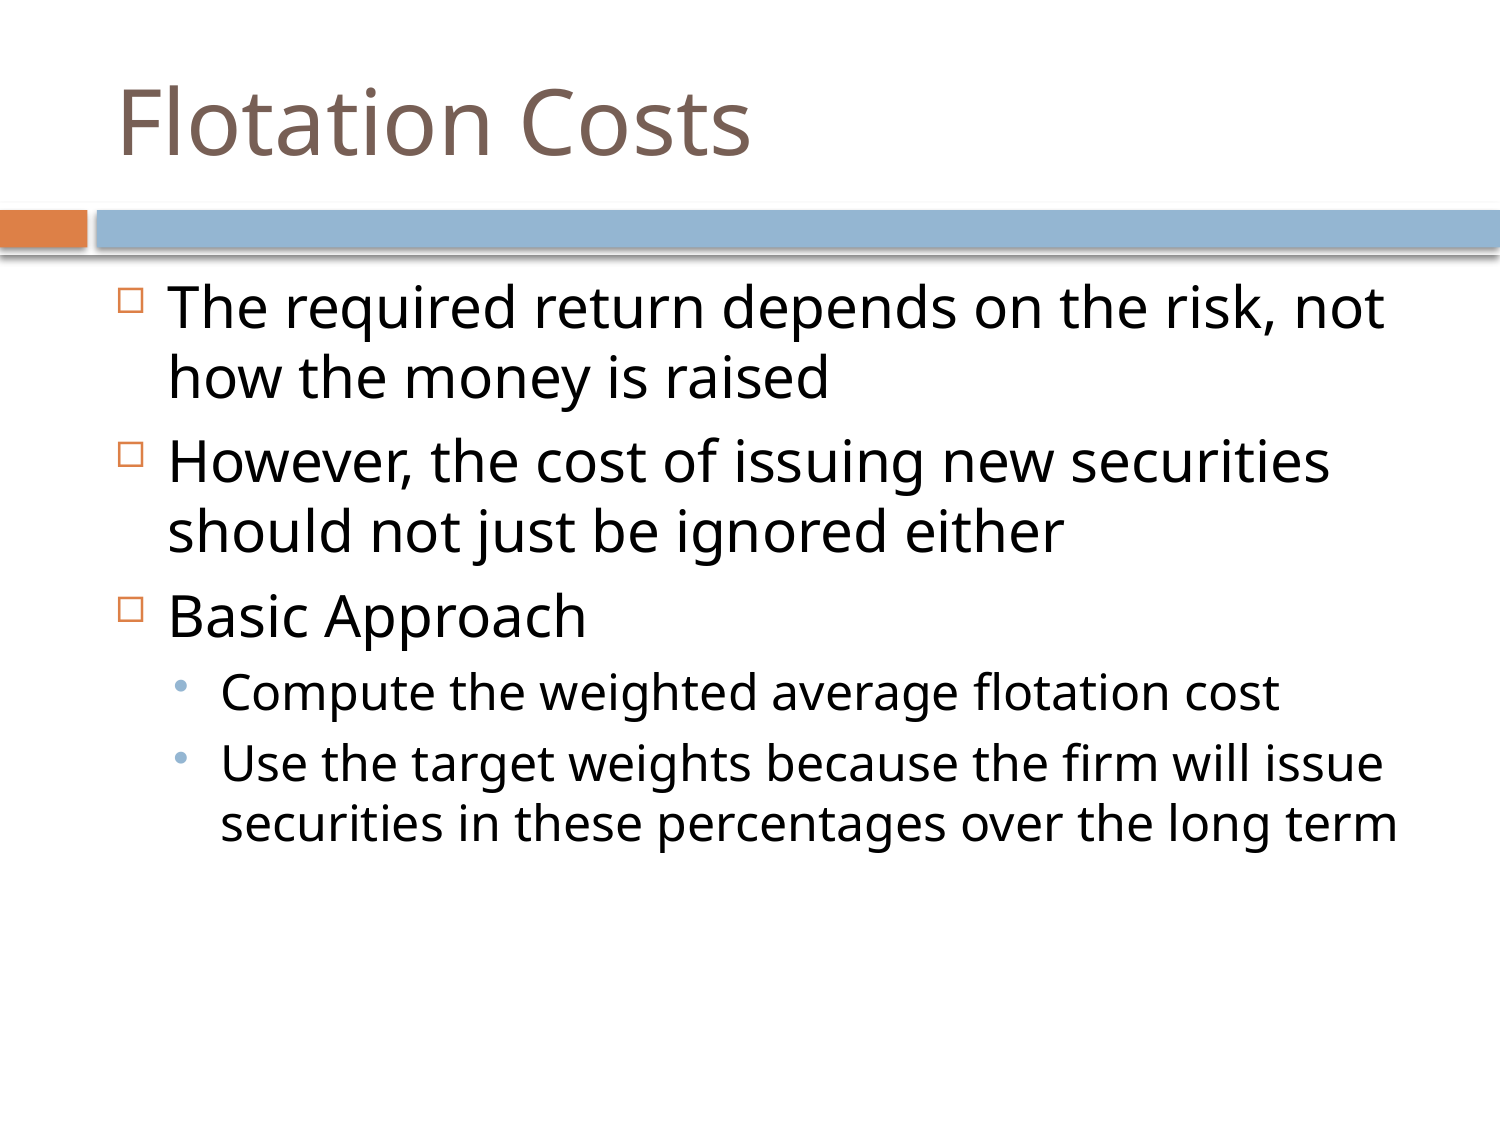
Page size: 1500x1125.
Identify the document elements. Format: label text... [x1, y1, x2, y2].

title Flotation Costs [100, 37, 1438, 200]
list The required return depends on the risk, not how the money is raised However, the cost of issuing new securities should not just be ignored either Basic Approach Compute the weighted average flotation cost Use the target weights because the firm will issue securities in these percentages over the long term [100, 262, 1438, 1000]
